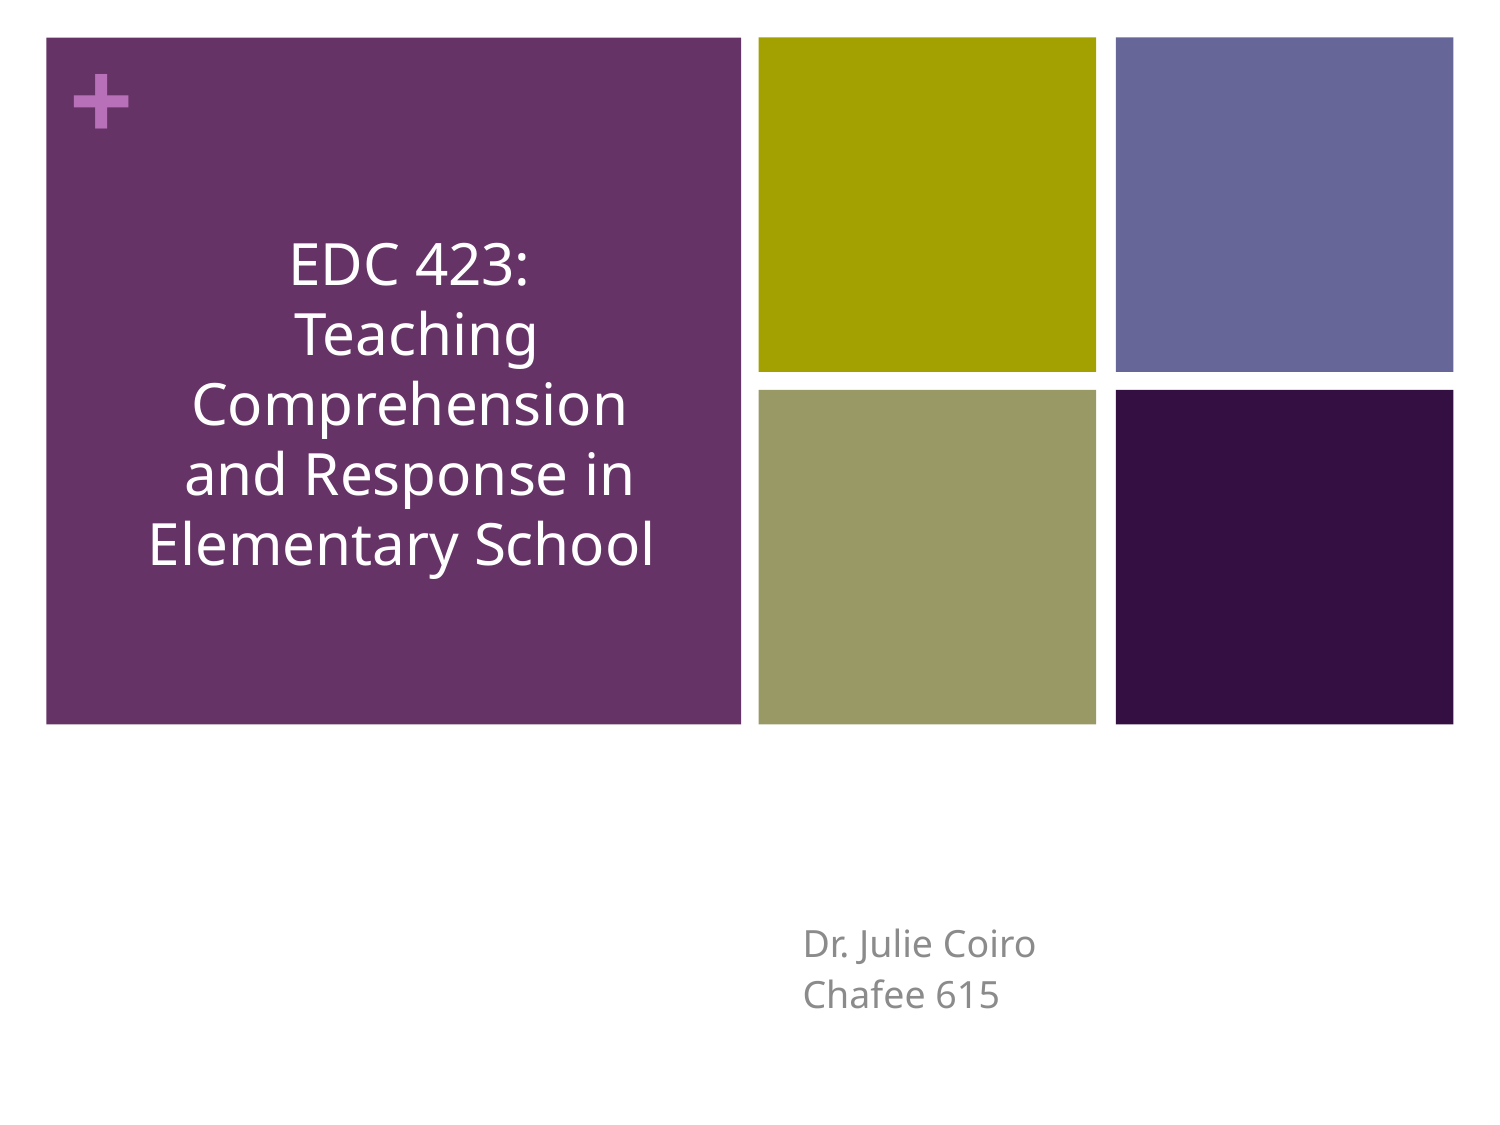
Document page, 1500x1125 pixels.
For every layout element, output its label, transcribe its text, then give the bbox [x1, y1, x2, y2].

subtitle Dr. Julie Coiro Chafee 615 [787, 912, 1450, 1036]
text_box EDC 423: Teaching Comprehension and Response in Elementary School [130, 219, 689, 585]
